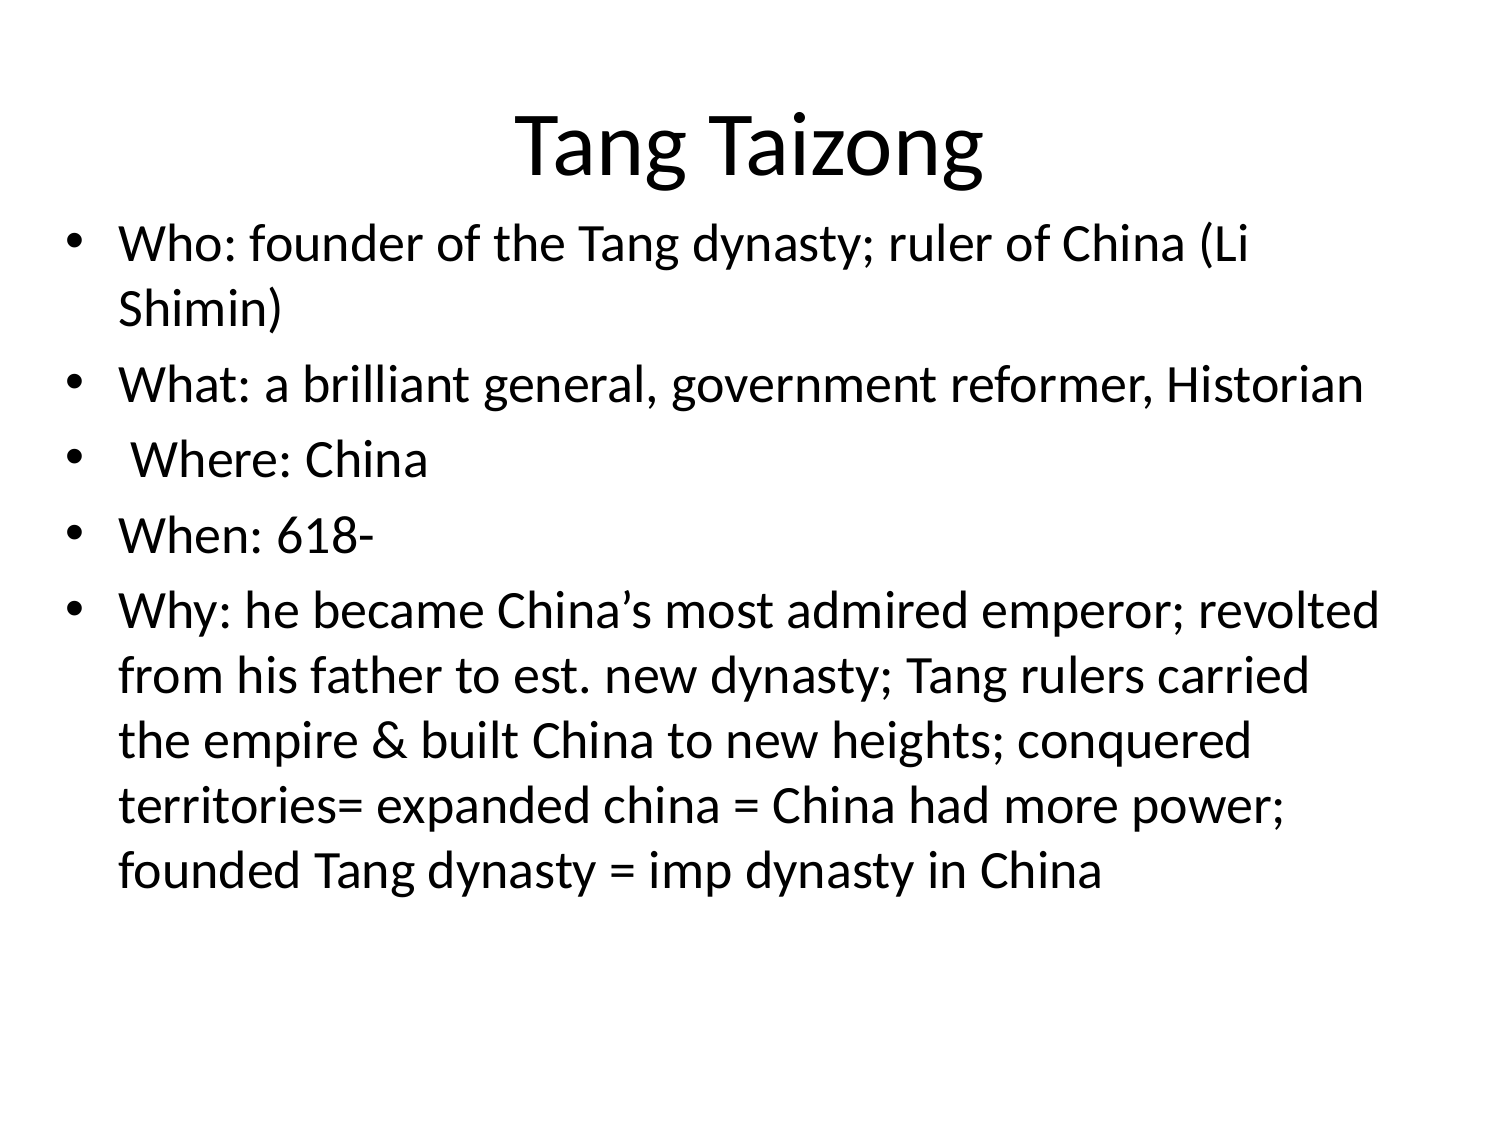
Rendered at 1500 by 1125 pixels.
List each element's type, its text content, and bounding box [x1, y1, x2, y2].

title Tang Taizong [75, 45, 1425, 233]
list Who: founder of the Tang dynasty; ruler of China (Li Shimin) What: a brilliant general, government reformer, Historian Where: China When: 618- Why: he became China’s most admired emperor; revolted from his father to est. new dynasty; Tang rulers carried the empire & built China to new heights; conquered territories= expanded china = China had more power; founded Tang dynasty = imp dynasty in China [50, 200, 1400, 943]
